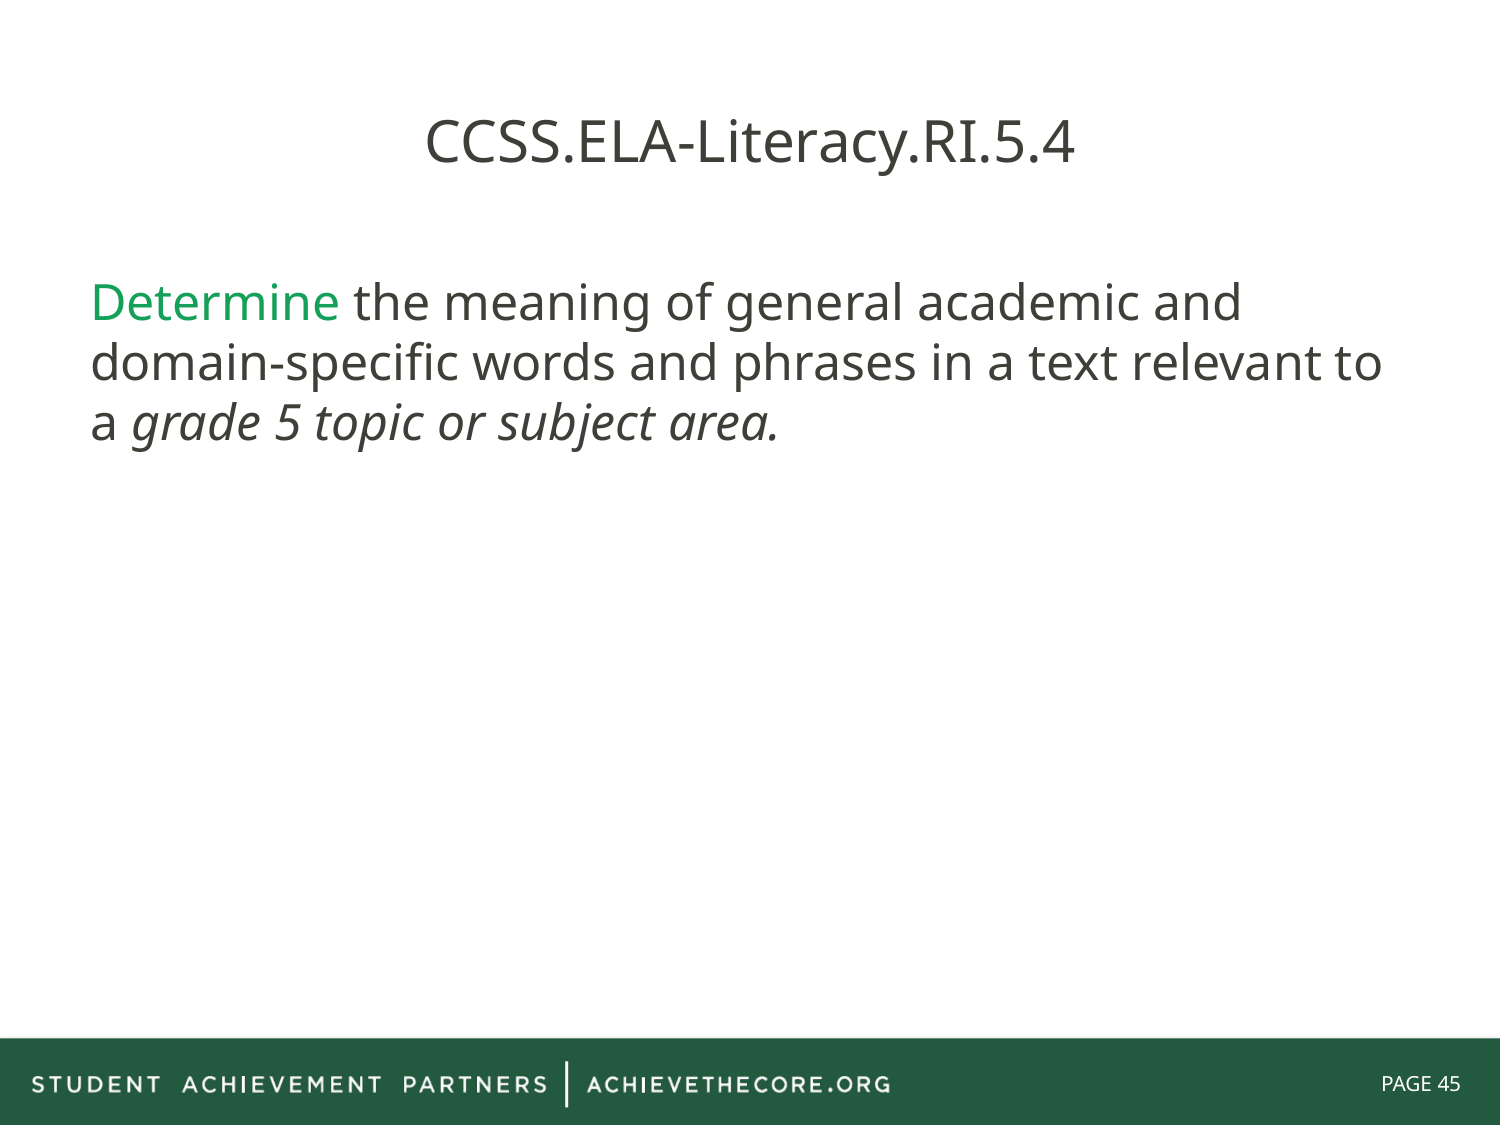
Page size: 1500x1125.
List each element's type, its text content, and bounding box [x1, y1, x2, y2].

list Determine the meaning of general academic and domain-specific words and phrases in a text relevant to a grade 5 topic or subject area. [75, 262, 1425, 1005]
title CCSS.ELA-Literacy.RI.5.4 [75, 45, 1425, 233]
